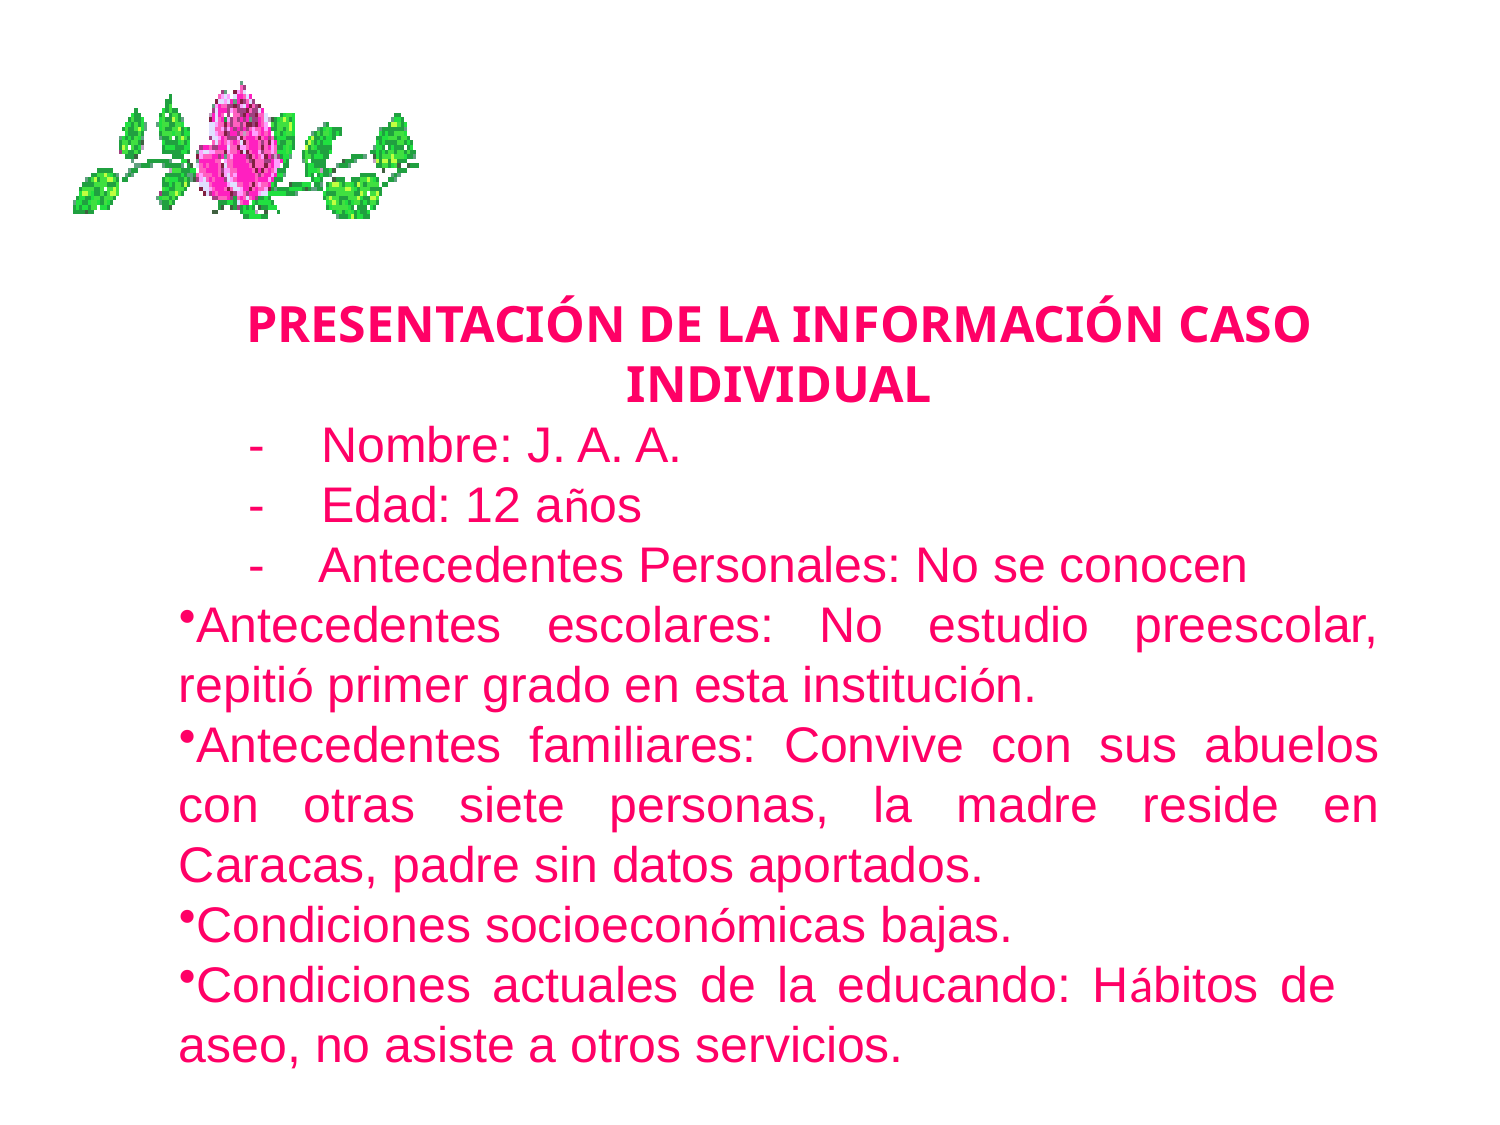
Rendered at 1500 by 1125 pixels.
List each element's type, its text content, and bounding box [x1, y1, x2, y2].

picture [70, 81, 1500, 270]
text_box PRESENTACIÓN DE LA INFORMACIÓN CASO INDIVIDUAL - Nombre: J. A. A. - Edad: 12 años - Antecedentes Personales: No se conocen Antecedentes escolares: No estudio preescolar, repitió primer grado en esta institución. Antecedentes familiares: Convive con sus abuelos con otras siete personas, la madre reside en Caracas, padre sin datos aportados. Condiciones socioeconómicas bajas. Condiciones actuales de la educando: Hábitos de aseo, no asiste a otros servicios. [163, 285, 1395, 1081]
